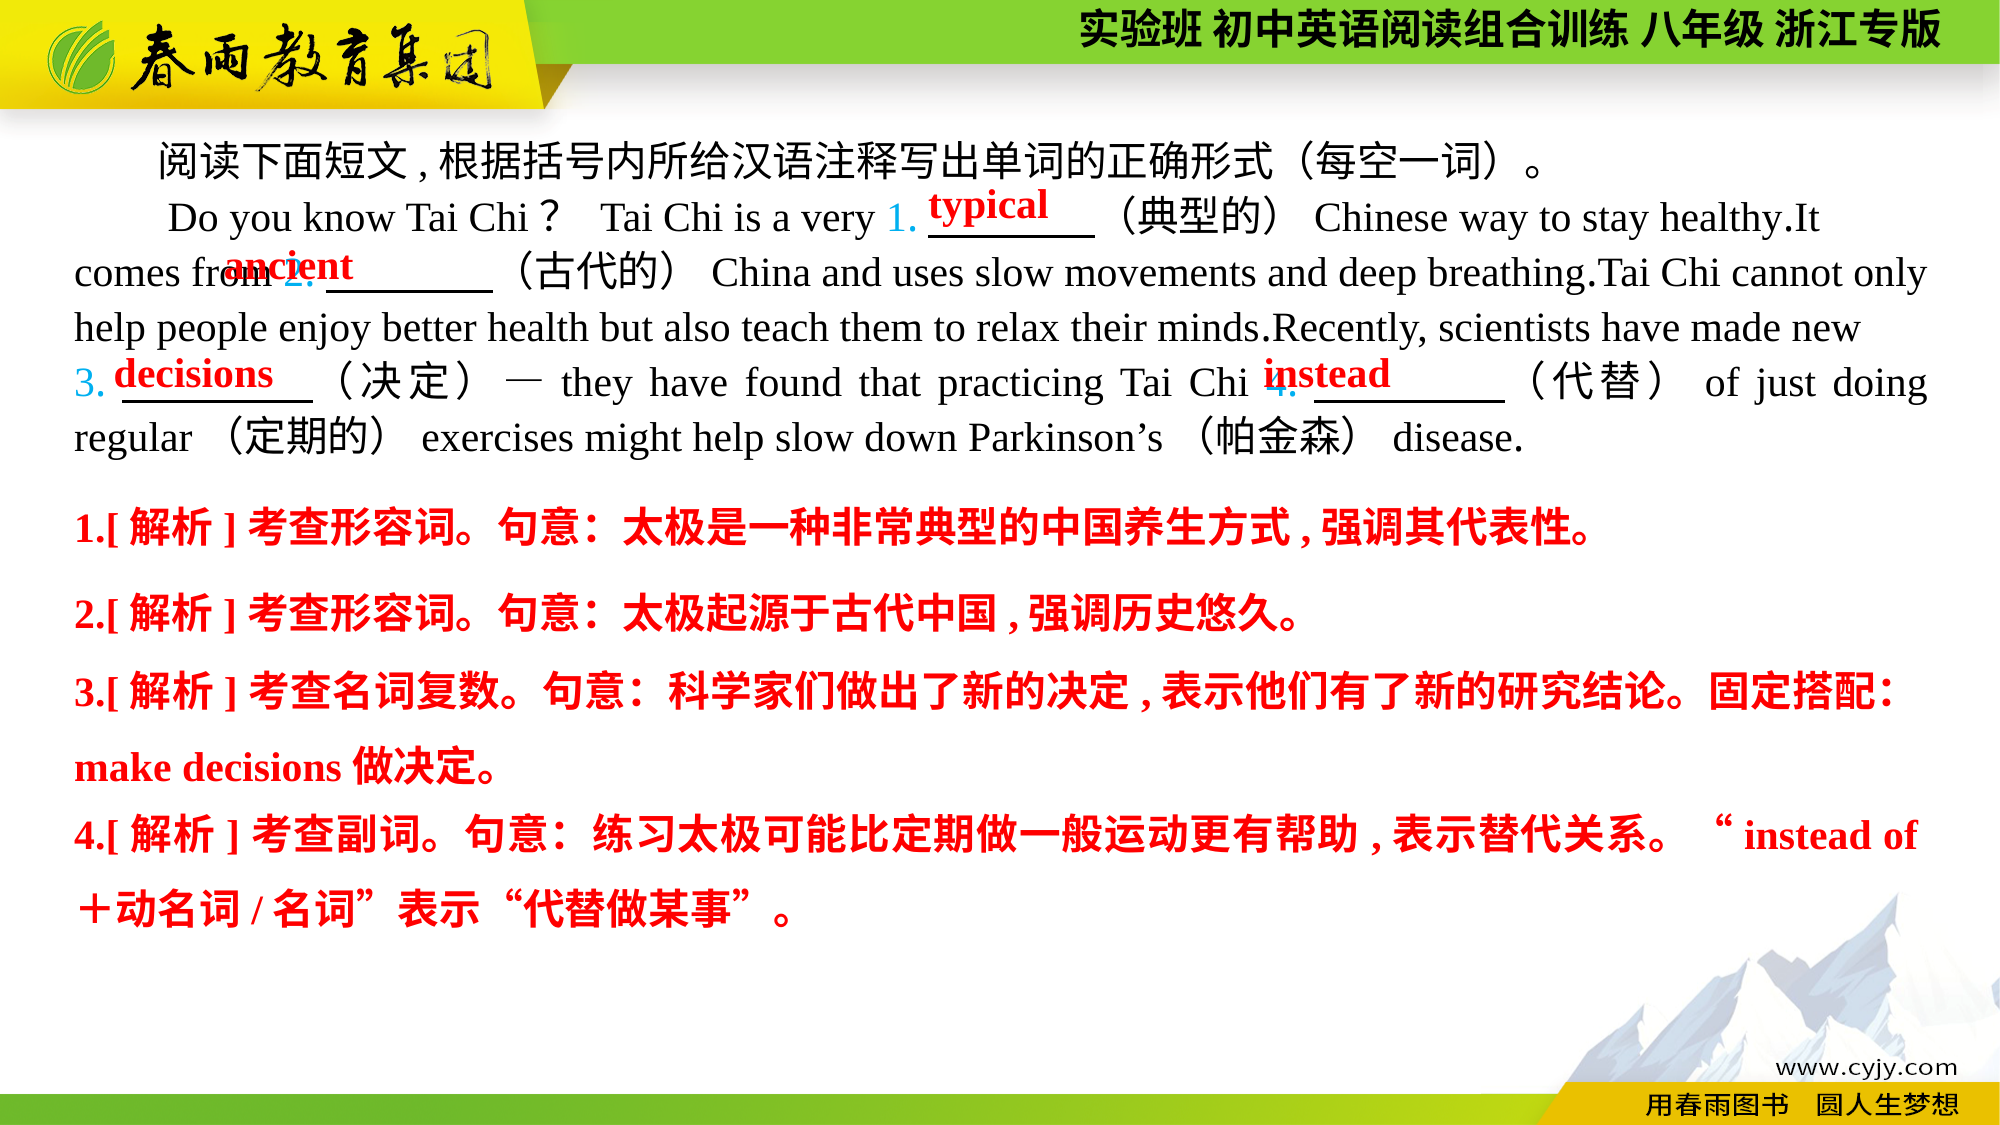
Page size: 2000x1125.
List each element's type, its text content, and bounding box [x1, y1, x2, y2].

text_box 4.[解析]考查副词。句意：练习太极可能比定期做一般运动更有帮助,表示替代关系。“instead of＋动名词/名词”表示“代替做某事”。 [59, 775, 1944, 940]
text_box 2.[解析]考查形容词。句意：太极起源于古代中国,强调历史悠久。 [59, 554, 1944, 632]
text_box 1.[解析]考查形容词。句意：太极是一种非常典型的中国养生方式,强调其代表性。 [59, 467, 1944, 554]
text_box instead [1248, 338, 1406, 404]
picture [0, 0, 2000, 1125]
text_box decisions [99, 338, 289, 404]
text_box typical [913, 169, 1064, 235]
text_box 3.[解析]考查名词复数。句意：科学家们做出了新的决定,表示他们有了新的研究结论。固定搭配：make decisions做决定。 [59, 632, 1944, 775]
text_box ancient [209, 230, 369, 296]
list 阅读下面短文,根据括号内所给汉语注释写出单词的正确形式（每空一词）。 Do you know Tai Chi？ Tai Chi is a very 1. （典型的）Chinese way to stay healthy.It comes from 2. （古代的）China and uses slow movements and deep breathing.Tai Chi cannot only help people enjoy better health but also teach them to relax their minds.Recently, scientists have made new 3. （决定）—they have found that practicing Tai Chi 4. （代替）of just doing regular（定期的）exercises might help slow down Parkinson’s（帕金森）disease. [59, 122, 1944, 467]
